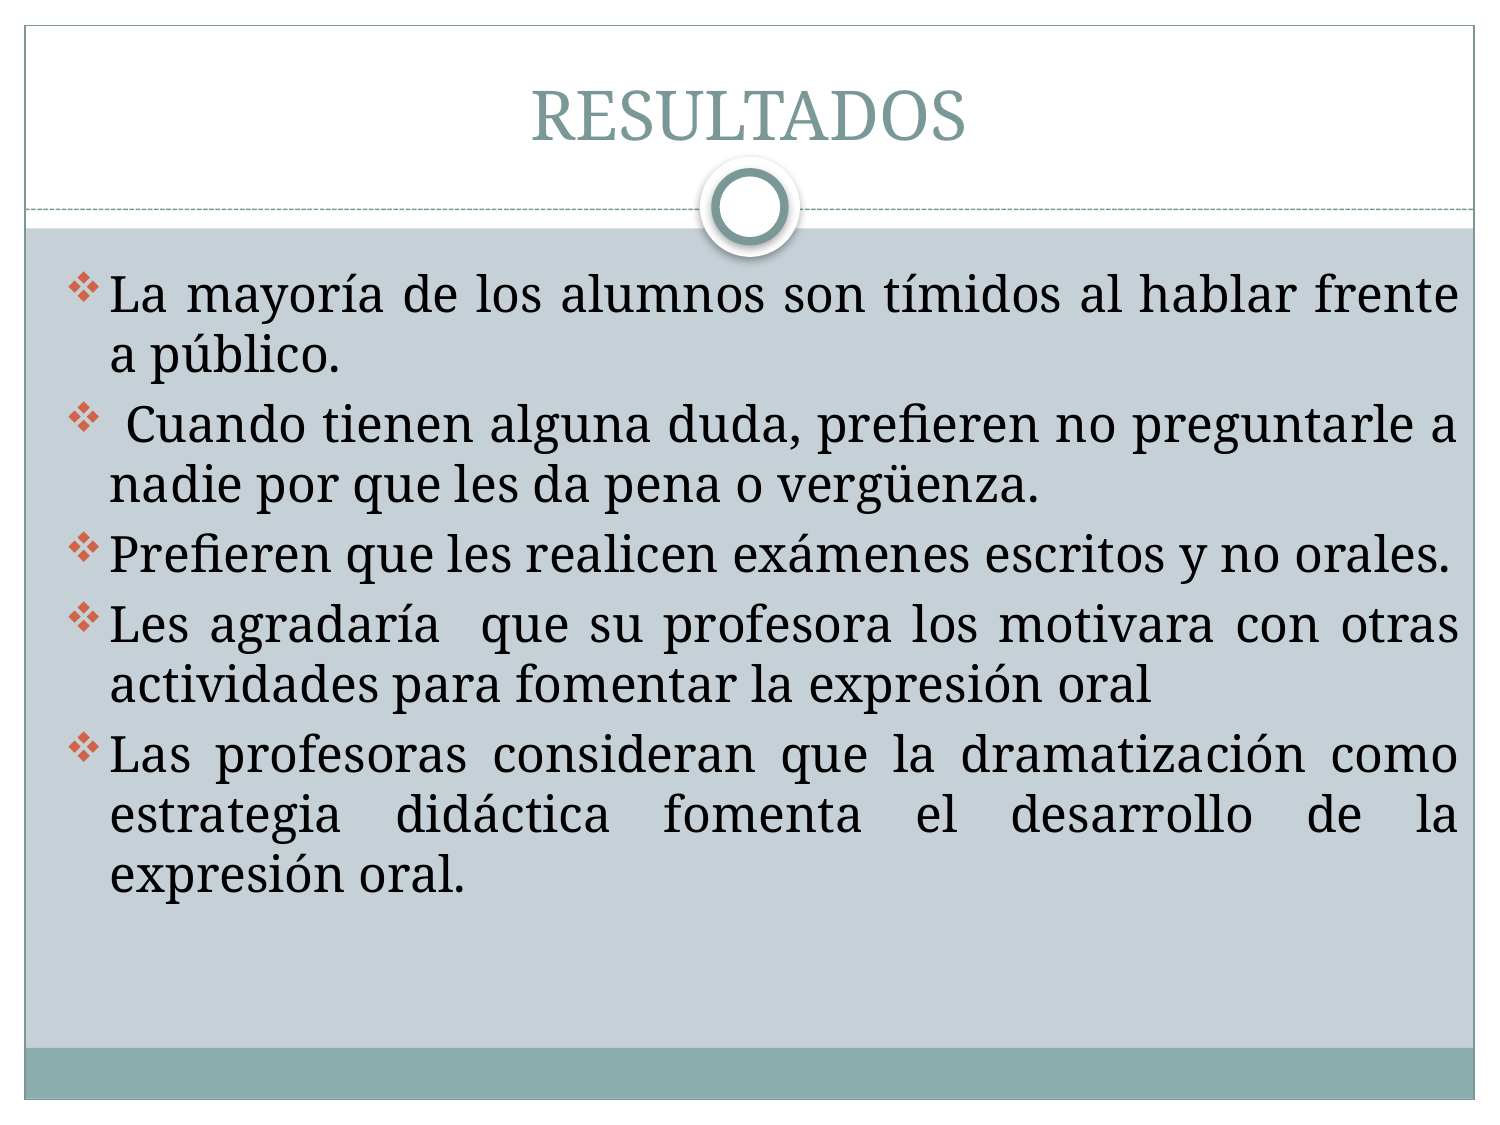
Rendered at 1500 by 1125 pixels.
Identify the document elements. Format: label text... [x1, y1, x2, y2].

list La mayoría de los alumnos son tímidos al hablar frente a público. Cuando tienen alguna duda, prefieren no preguntarle a nadie por que les da pena o vergüenza. Prefieren que les realicen exámenes escritos y no orales. Les agradaría que su profesora los motivara con otras actividades para fomentar la expresión oral Las profesoras consideran que la dramatización como estrategia didáctica fomenta el desarrollo de la expresión oral. [50, 254, 1475, 1024]
title RESULTADOS [49, 37, 1450, 162]
